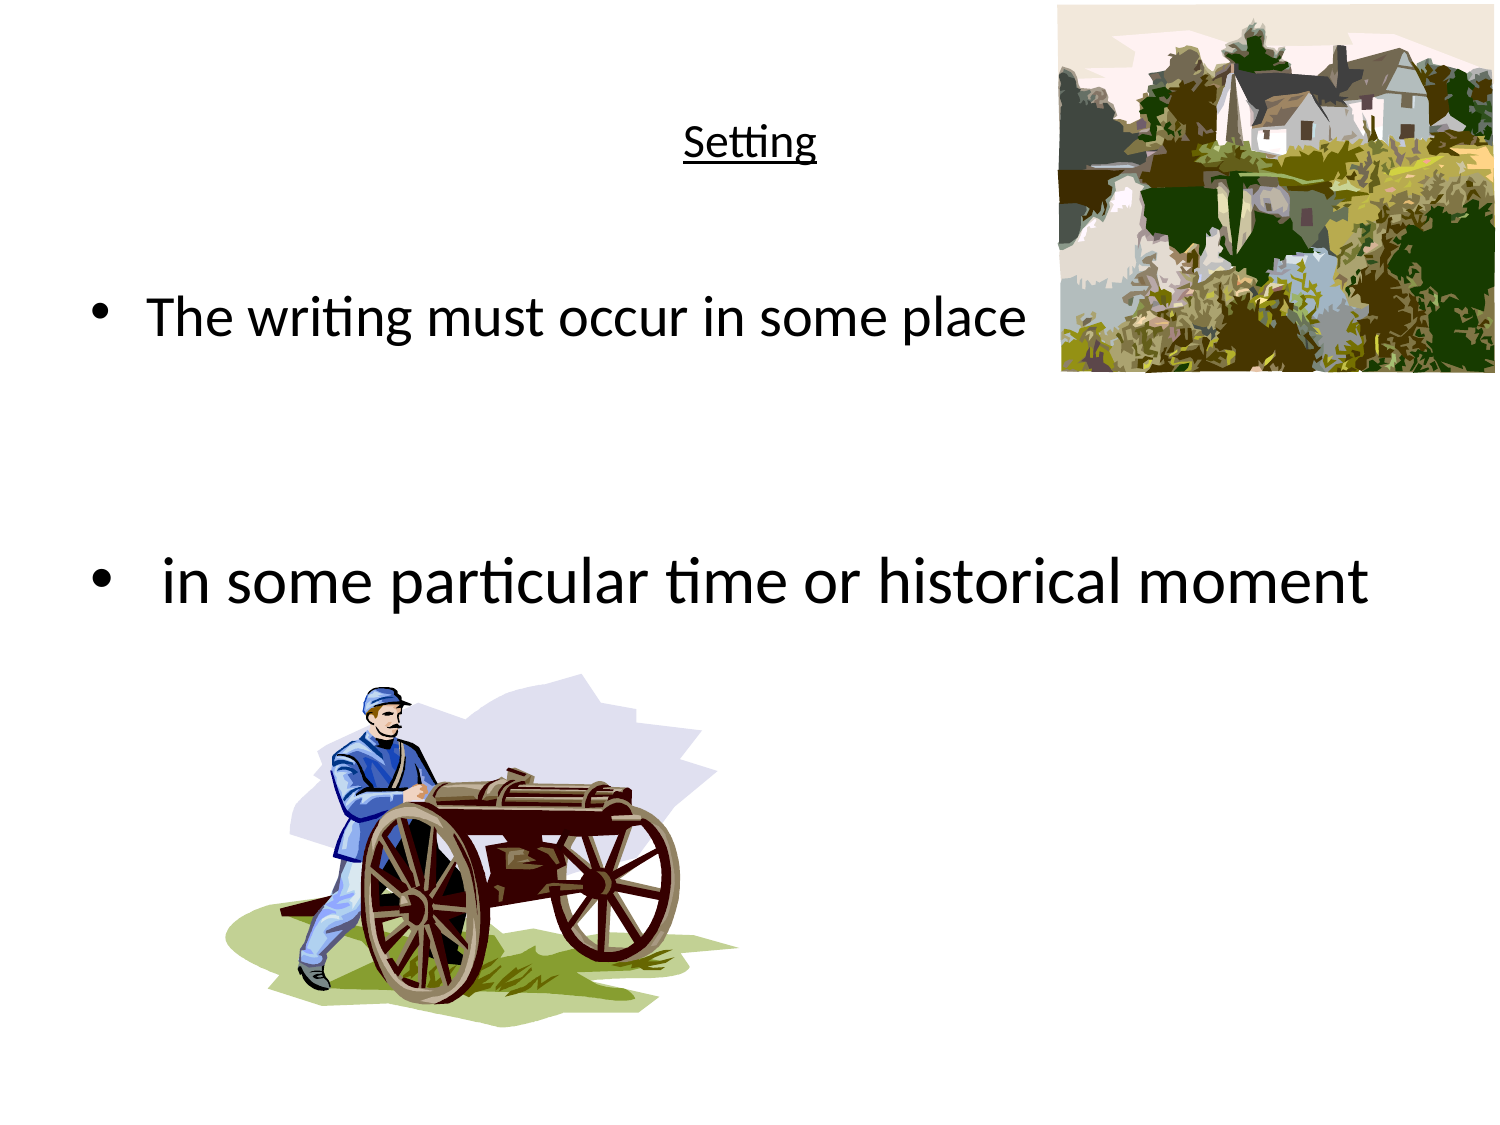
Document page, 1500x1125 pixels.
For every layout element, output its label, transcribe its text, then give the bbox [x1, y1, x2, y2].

title Setting [75, 45, 1051, 233]
picture [223, 668, 745, 1033]
picture [1056, 0, 1500, 379]
list The writing must occur in some place in some particular time or historical moment [75, 262, 1425, 1005]
